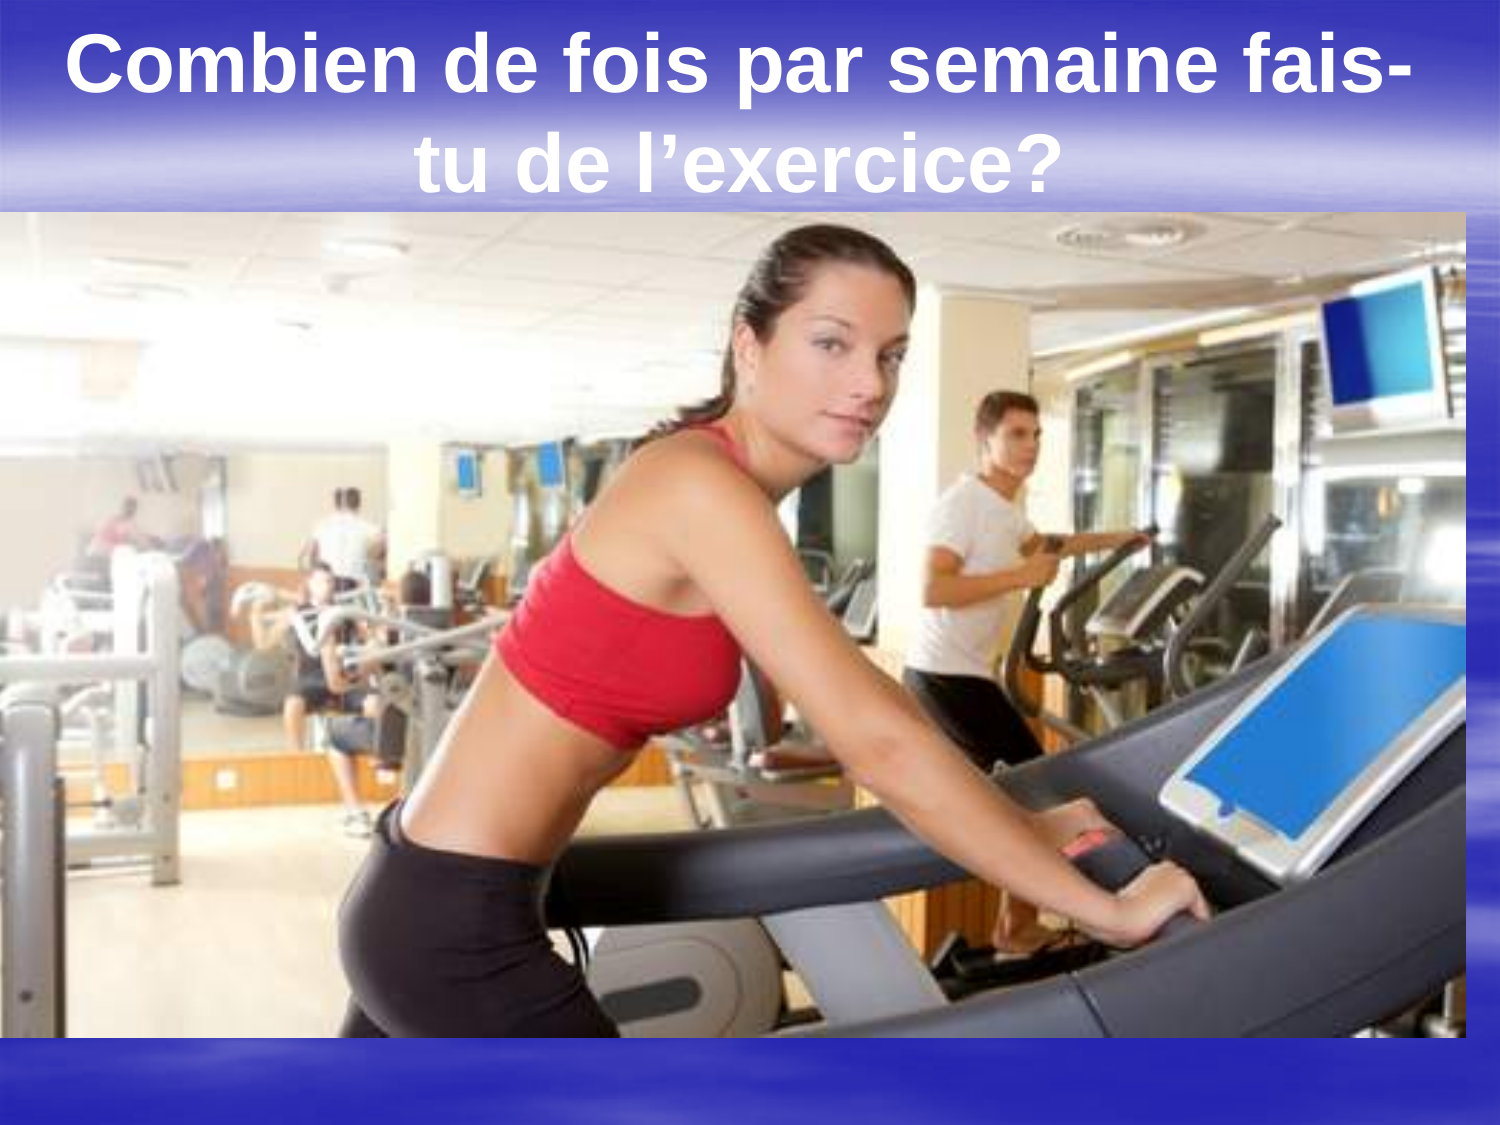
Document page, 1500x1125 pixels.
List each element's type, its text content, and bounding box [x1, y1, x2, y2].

title Combien de fois par semaine fais-tu de l’exercice? [41, 0, 1438, 210]
picture [0, 212, 1467, 1038]
